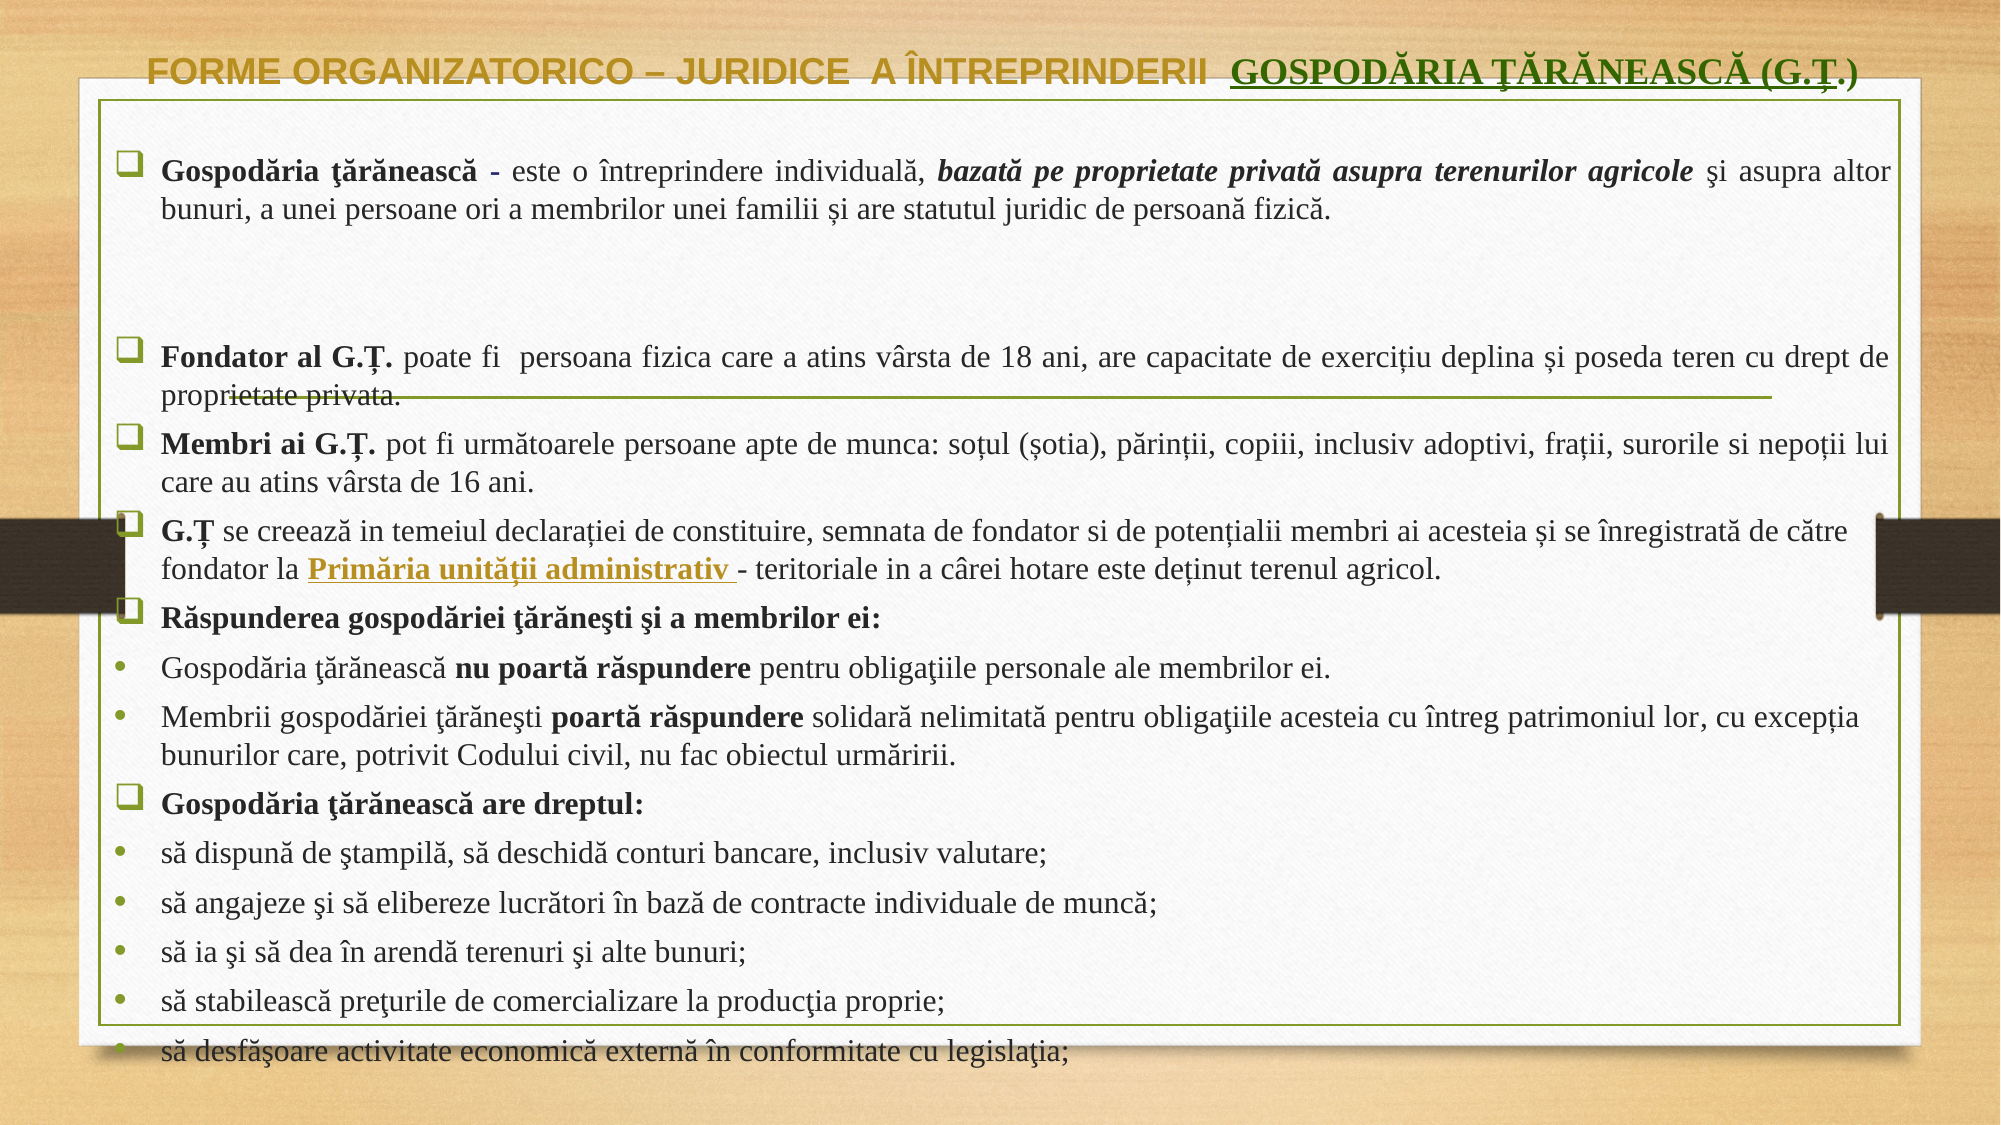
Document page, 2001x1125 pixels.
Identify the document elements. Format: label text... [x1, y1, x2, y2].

list FORME ORGANIZATORICO – JURIDICE A ÎNTREPRINDERII GOSPODĂRIA ŢĂRĂNEASCĂ (G.Ț.) Gospodăria ţărănească - este o întreprindere individuală, bazată pe proprietate privată asupra terenurilor agricole şi asupra altor bunuri, a unei persoane ori a membrilor unei familii și are statutul juridic de persoană fizică. Fondator al G.Ț. poate fi persoana fizica care a atins vârsta de 18 ani, are capacitate de exercițiu deplina și poseda teren cu drept de proprietate privata. Membri ai G.Ț. pot fi următoarele persoane apte de munca: soțul (șotia), părinții, copiii, inclusiv adoptivi, frații, surorile si nepoții lui care au atins vârsta de 16 ani. G.Ț se creează in temeiul declarației de constituire, semnata de fondator si de potențialii membri ai acesteia și se înregistrată de către fondator la Primăria unității administrativ - teritoriale in a cârei hotare este deținut terenul agricol. Răspunderea gospodăriei ţărăneşti şi a membrilor ei: Gospodăria ţărănească nu poartă răspundere pentru obligaţiile personale ale membrilor ei. Membrii gospodăriei ţărăneşti poartă răspundere solidară nelimitată pentru obligaţiile acesteia cu întreg patrimoniul lor, cu excepția bunurilor care, potrivit Codului civil, nu fac obiectul urmăririi. Gospodăria ţărănească are dreptul: să dispună de ştampilă, să deschidă conturi bancare, inclusiv valutare; să angajeze şi să elibereze lucrători în bază de contracte individuale de muncă; să ia şi să dea în arendă terenuri şi alte bunuri; să stabilească preţurile de comercializare la producţia proprie; să desfăşoare activitate economică externă în conformitate cu legislaţia; [99, 39, 1907, 1097]
picture [0, 0, 2001, 1125]
